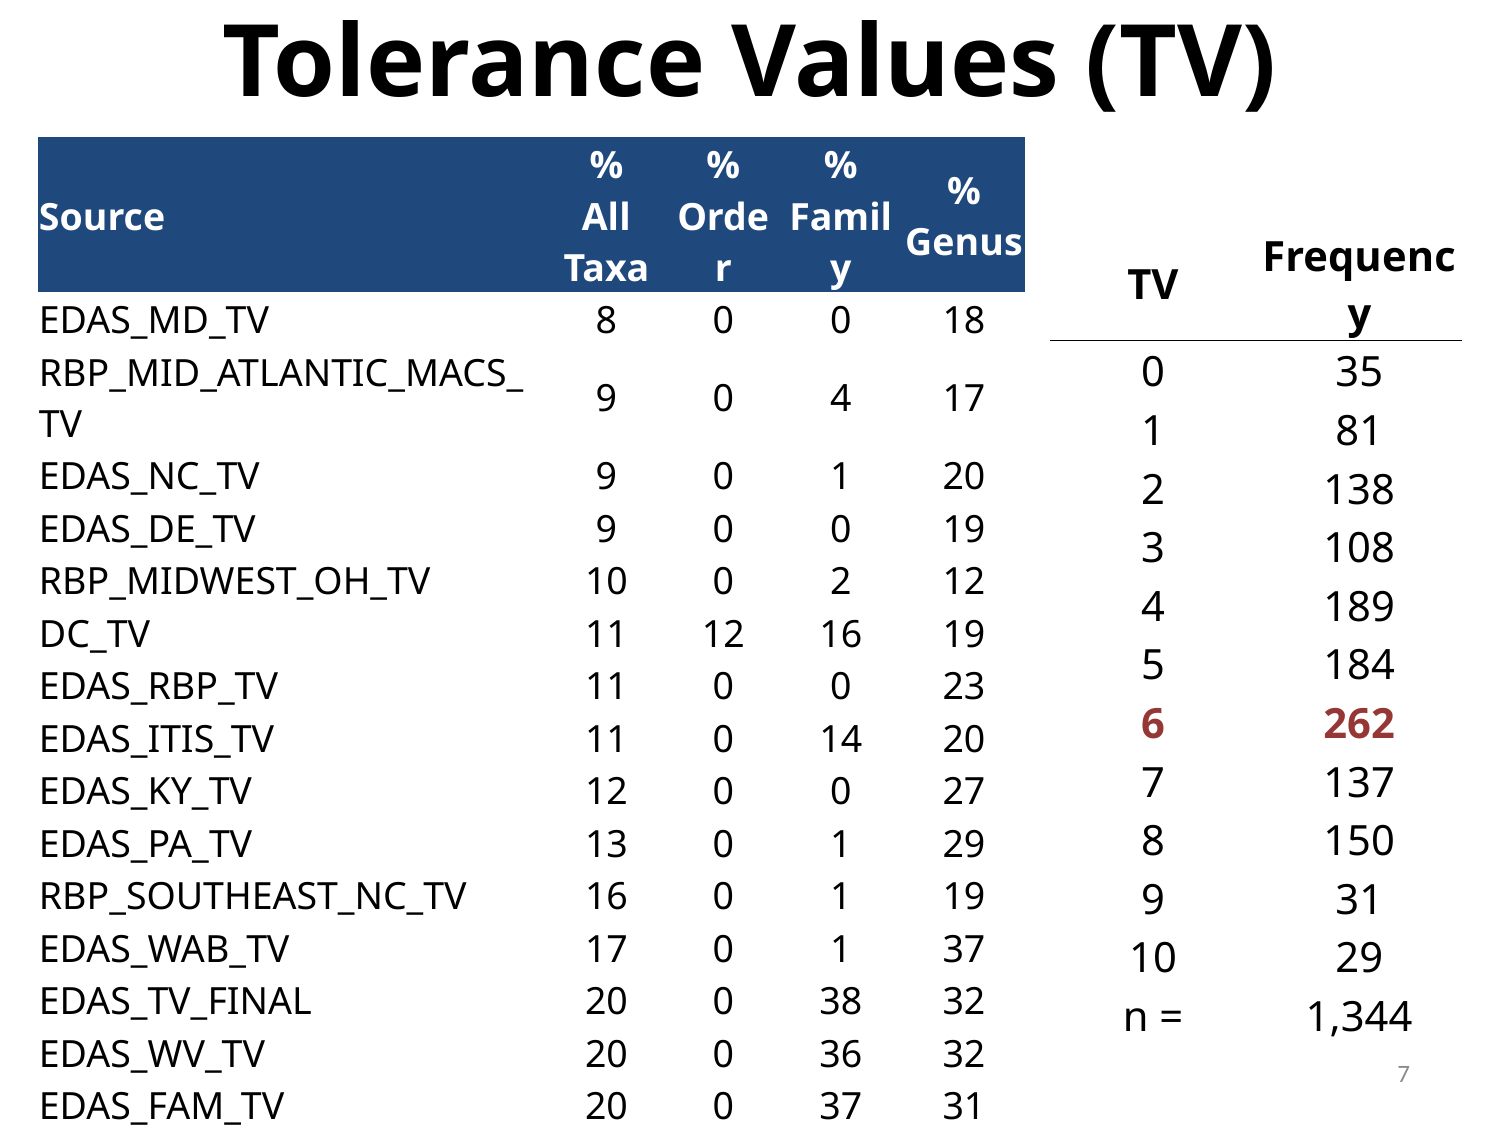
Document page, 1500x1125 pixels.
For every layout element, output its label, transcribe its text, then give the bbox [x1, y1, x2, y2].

table_cell 13 [545, 816, 668, 868]
table_cell 1 [778, 448, 903, 501]
table_cell 18 [903, 292, 1025, 345]
table_cell 35 [1256, 341, 1462, 399]
table_cell 11 [545, 711, 668, 763]
table_cell 0 [778, 763, 903, 816]
table_cell EDAS_ITIS_TV [38, 711, 545, 763]
table_cell DC_TV [38, 606, 545, 658]
table_cell 137 [1256, 751, 1462, 809]
table_cell 0 [668, 763, 778, 816]
table_cell 1,344 [1256, 985, 1462, 1044]
table_cell 8 [1050, 809, 1256, 868]
table_cell 19 [903, 501, 1025, 553]
table_cell EDAS_TV_FINAL [38, 973, 545, 1026]
table_cell 3 [1050, 516, 1256, 575]
table_cell EDAS_WAB_TV [38, 921, 545, 973]
table_cell 20 [545, 1026, 668, 1078]
table_cell 150 [1256, 809, 1462, 868]
table_cell 29 [903, 816, 1025, 868]
table_cell 7 [1050, 751, 1256, 809]
table_cell 1 [1050, 399, 1256, 458]
table_cell 9 [545, 501, 668, 553]
table_cell 32 [903, 1026, 1025, 1078]
table_cell 138 [1256, 458, 1462, 516]
table_cell 0 [668, 711, 778, 763]
table_cell 6 [1050, 692, 1256, 751]
table_cell 31 [903, 1078, 1025, 1125]
table_cell EDAS_DE_TV [38, 501, 545, 553]
table_cell 262 [1256, 692, 1462, 751]
table_cell 11 [545, 658, 668, 711]
table_cell n = [1050, 985, 1256, 1044]
table_cell 0 [668, 921, 778, 973]
table_cell 31 [1256, 868, 1462, 926]
table_cell RBP_MID_ATLANTIC_MACS_TV [38, 345, 545, 448]
title Tolerance Values (TV) [75, 0, 1425, 150]
table_cell EDAS_FAM_TV [38, 1078, 545, 1125]
table_cell 23 [903, 658, 1025, 711]
table_cell 10 [1050, 926, 1256, 985]
table_header TV [1050, 225, 1256, 340]
table_cell 0 [1050, 341, 1256, 399]
table_cell 0 [668, 345, 778, 448]
table_cell 20 [903, 711, 1025, 763]
table_cell 12 [668, 606, 778, 658]
table_cell 0 [668, 816, 778, 868]
table_cell 29 [1256, 926, 1462, 985]
table_cell EDAS_KY_TV [38, 763, 545, 816]
table_cell EDAS_MD_TV [38, 292, 545, 345]
table_cell 12 [545, 763, 668, 816]
table_cell 0 [668, 1078, 778, 1125]
table_header Source [38, 137, 545, 292]
table_cell 0 [668, 658, 778, 711]
table_cell 184 [1256, 633, 1462, 692]
table_cell EDAS_RBP_TV [38, 658, 545, 711]
table_cell 37 [778, 1078, 903, 1125]
table_cell 4 [1050, 575, 1256, 633]
table_cell 20 [903, 448, 1025, 501]
table_cell 37 [903, 921, 1025, 973]
table_header % Order [668, 137, 778, 292]
table_cell 4 [778, 345, 903, 448]
table_cell EDAS_PA_TV [38, 816, 545, 868]
table_cell 0 [778, 501, 903, 553]
table_cell 20 [545, 1078, 668, 1125]
table_cell 1 [778, 868, 903, 921]
table_cell 14 [778, 711, 903, 763]
table_cell 81 [1256, 399, 1462, 458]
table_cell RBP_SOUTHEAST_NC_TV [38, 868, 545, 921]
table_cell 17 [545, 921, 668, 973]
table_cell 9 [1050, 868, 1256, 926]
table_cell 0 [778, 658, 903, 711]
table_cell 9 [545, 448, 668, 501]
table_cell 27 [903, 763, 1025, 816]
table_cell 0 [668, 868, 778, 921]
table_cell RBP_MIDWEST_OH_TV [38, 553, 545, 606]
table_cell 189 [1256, 575, 1462, 633]
table_cell 36 [778, 1026, 903, 1078]
table_header % Family [778, 137, 903, 292]
table_cell 108 [1256, 516, 1462, 575]
table_cell 1 [778, 816, 903, 868]
table_cell 2 [778, 553, 903, 606]
table_cell 0 [668, 501, 778, 553]
table_cell 19 [903, 868, 1025, 921]
table_cell 2 [1050, 458, 1256, 516]
table_cell 0 [668, 553, 778, 606]
table_cell 0 [778, 292, 903, 345]
table_cell 0 [668, 1026, 778, 1078]
table_cell 5 [1050, 633, 1256, 692]
table_cell 12 [903, 553, 1025, 606]
table_cell EDAS_WV_TV [38, 1026, 545, 1078]
table_cell EDAS_NC_TV [38, 448, 545, 501]
table_header % All Taxa [545, 137, 668, 292]
table_cell 32 [903, 973, 1025, 1026]
table_cell 9 [545, 345, 668, 448]
table_cell 1 [778, 921, 903, 973]
table_cell 8 [545, 292, 668, 345]
table_header Frequency [1256, 225, 1462, 340]
table_cell 19 [903, 606, 1025, 658]
slide_number 7 [1074, 1042, 1425, 1103]
table_cell 38 [778, 973, 903, 1026]
table_header % Genus [903, 137, 1025, 292]
table_cell 20 [545, 973, 668, 1026]
table_cell 10 [545, 553, 668, 606]
table_cell 0 [668, 973, 778, 1026]
table_cell 0 [668, 292, 778, 345]
table_cell 17 [903, 345, 1025, 448]
table_cell 16 [545, 868, 668, 921]
table_cell 16 [778, 606, 903, 658]
table_cell 0 [668, 448, 778, 501]
table_cell 11 [545, 606, 668, 658]
